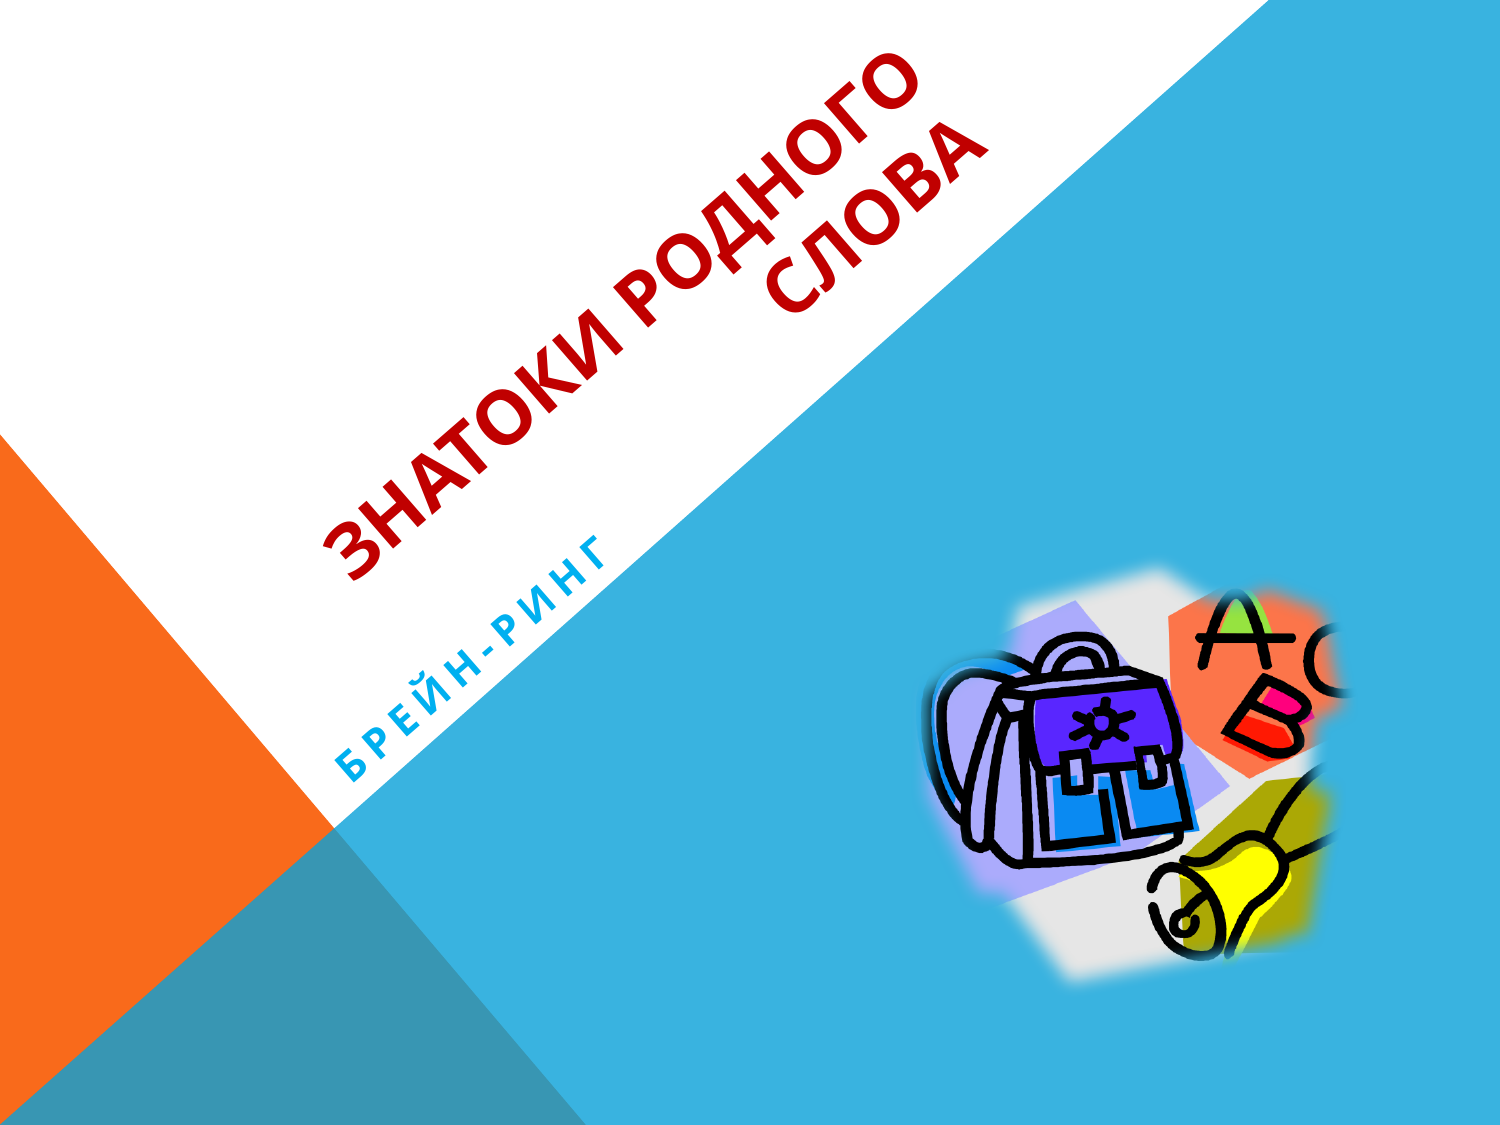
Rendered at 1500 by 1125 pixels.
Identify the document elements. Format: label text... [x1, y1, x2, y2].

subtitle БРЕЙН-РИНГ [312, 61, 1154, 804]
picture [903, 538, 1389, 1012]
title ЗНАТОКИ РОДНОГО СЛОВА [182, 4, 1012, 761]
